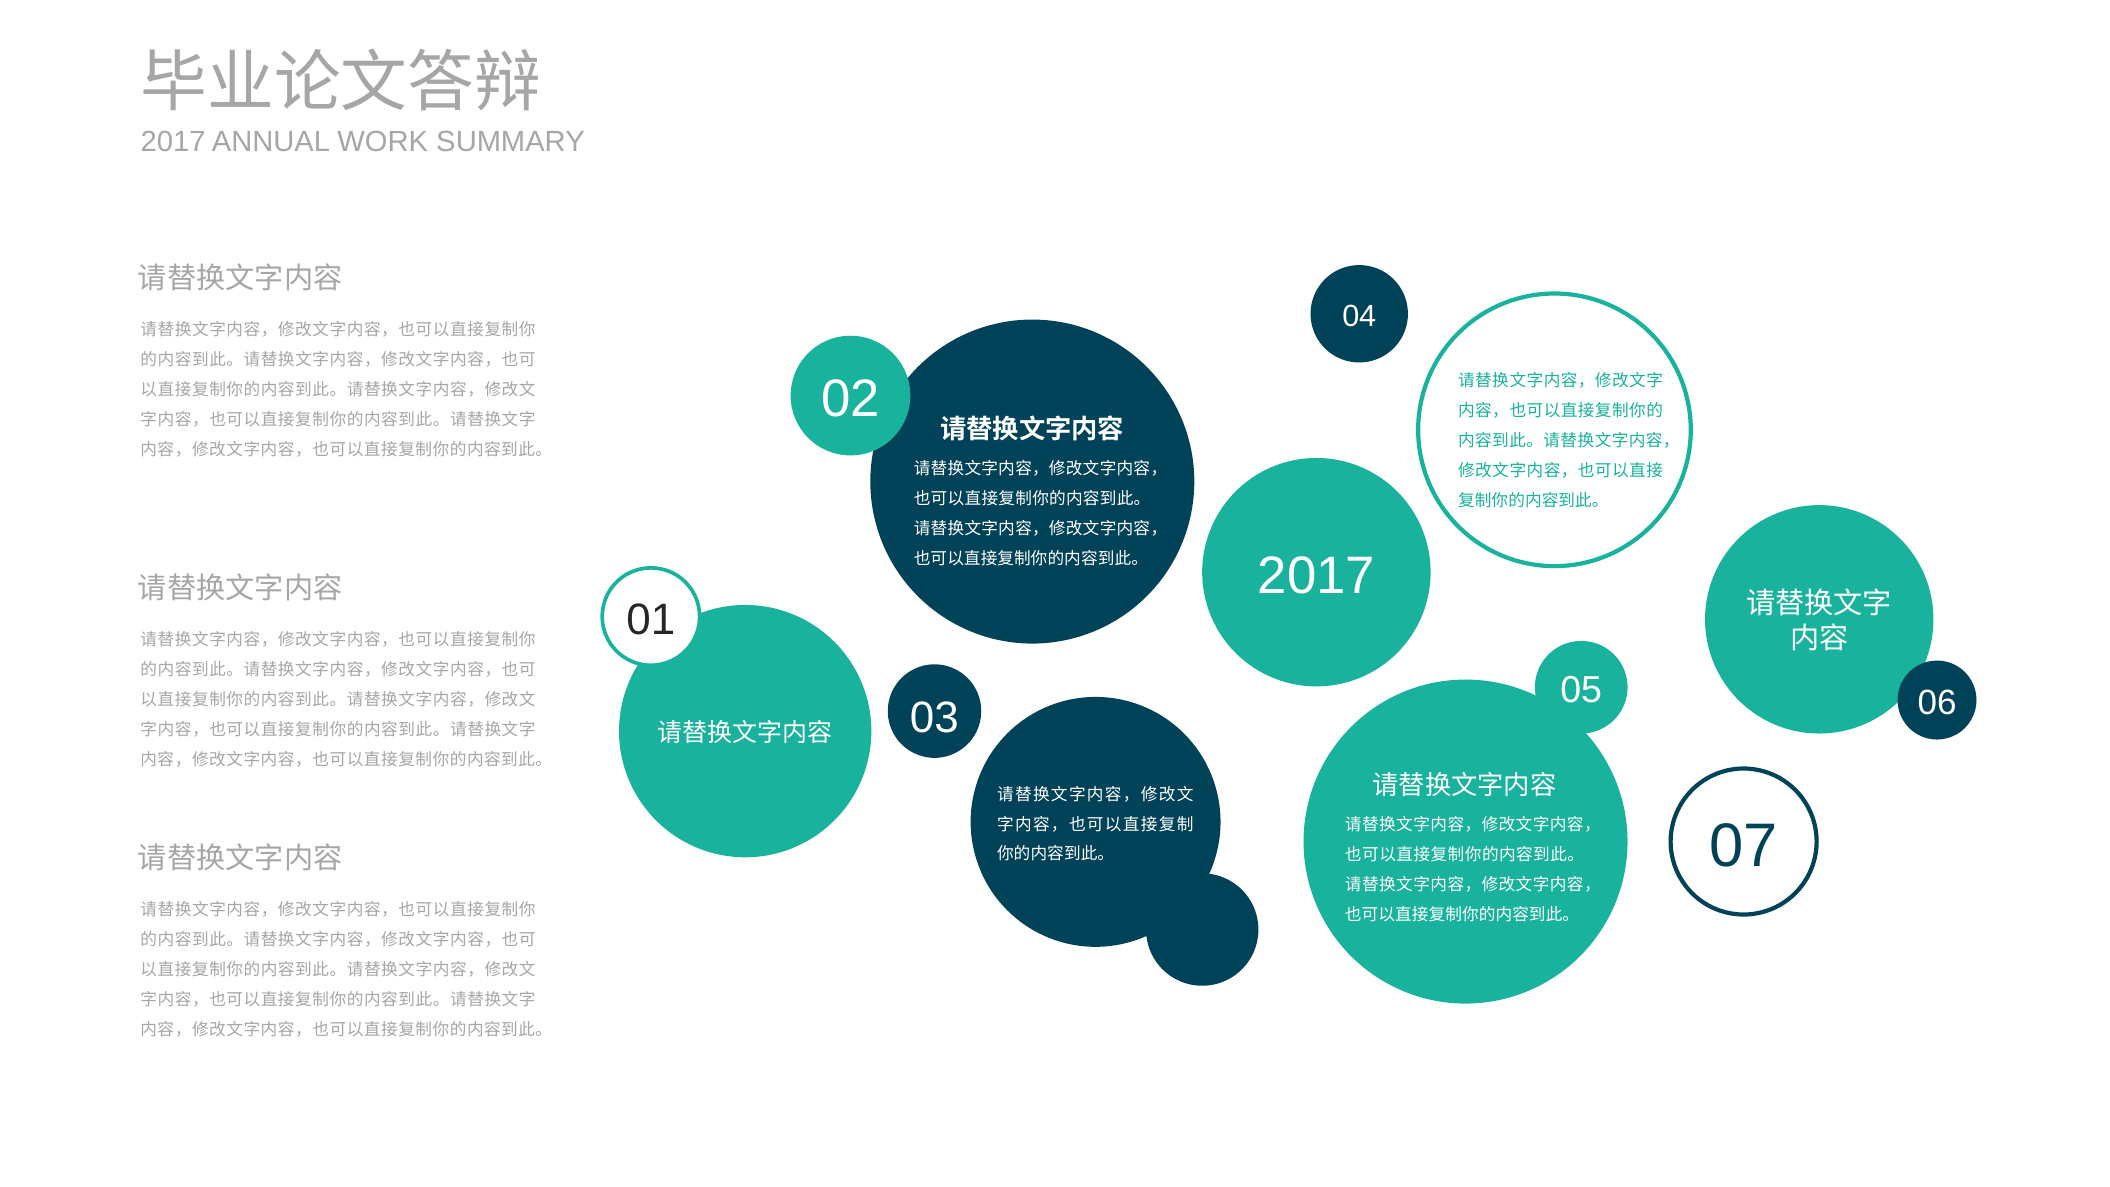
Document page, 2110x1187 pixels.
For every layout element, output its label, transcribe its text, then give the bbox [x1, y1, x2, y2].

text_box 请替换文字内容，修改文字内容，也可以直接复制你的内容到此。请替换文字内容，修改文字内容，也可以直接复制你的内容到此。请替换文字内容，修改文字内容，也可以直接复制你的内容到此。请替换文字内容，修改文字内容，也可以直接复制你的内容到此。 [140, 888, 537, 1039]
text_box 请替换文字内容，修改文字内容，也可以直接复制你的内容到此。请替换文字内容，修改文字内容，也可以直接复制你的内容到此。请替换文字内容，修改文字内容，也可以直接复制你的内容到此。请替换文字内容，修改文字内容，也可以直接复制你的内容到此。 [140, 308, 537, 459]
text_box 请替换文字内容，修改文字内容，也可以直接复制你的内容到此。请替换文字内容，修改文字内容，也可以直接复制你的内容到此。请替换文字内容，修改文字内容，也可以直接复制你的内容到此。请替换文字内容，修改文字内容，也可以直接复制你的内容到此。 [140, 618, 537, 769]
text_box [969, 695, 1222, 948]
text_box 请替换文字内容 [138, 259, 418, 295]
text_box 毕业论文答辩 [140, 38, 789, 119]
text_box 2017 ANNUAL WORK SUMMARY [140, 122, 602, 158]
text_box 02 [789, 334, 870, 457]
text_box 06 [1896, 659, 1978, 741]
text_box 请替换文字内容 [1704, 504, 1935, 735]
text_box 请替换文字内容 [617, 603, 873, 859]
text_box 请替换文字内容 [138, 569, 418, 605]
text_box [870, 319, 1195, 644]
text_box 请替换文字内容，修改文字内容，也可以直接复制你的内容到此。 [997, 773, 1194, 864]
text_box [1303, 679, 1628, 1004]
text_box 01 [601, 566, 701, 667]
text_box [1417, 292, 1692, 568]
text_box 请替换文字内容 [138, 839, 418, 875]
text_box 07 [1669, 767, 1818, 916]
text_box 2017 [1201, 456, 1432, 687]
text_box 05 [1534, 639, 1629, 695]
text_box 04 [1309, 264, 1409, 364]
text_box [1144, 872, 1260, 987]
text_box 03 [886, 663, 983, 759]
text_box 请替换文字内容，修改文字内容，也可以直接复制你的内容到此。请替换文字内容，修改文字内容，也可以直接复制你的内容到此。 [1458, 359, 1664, 510]
